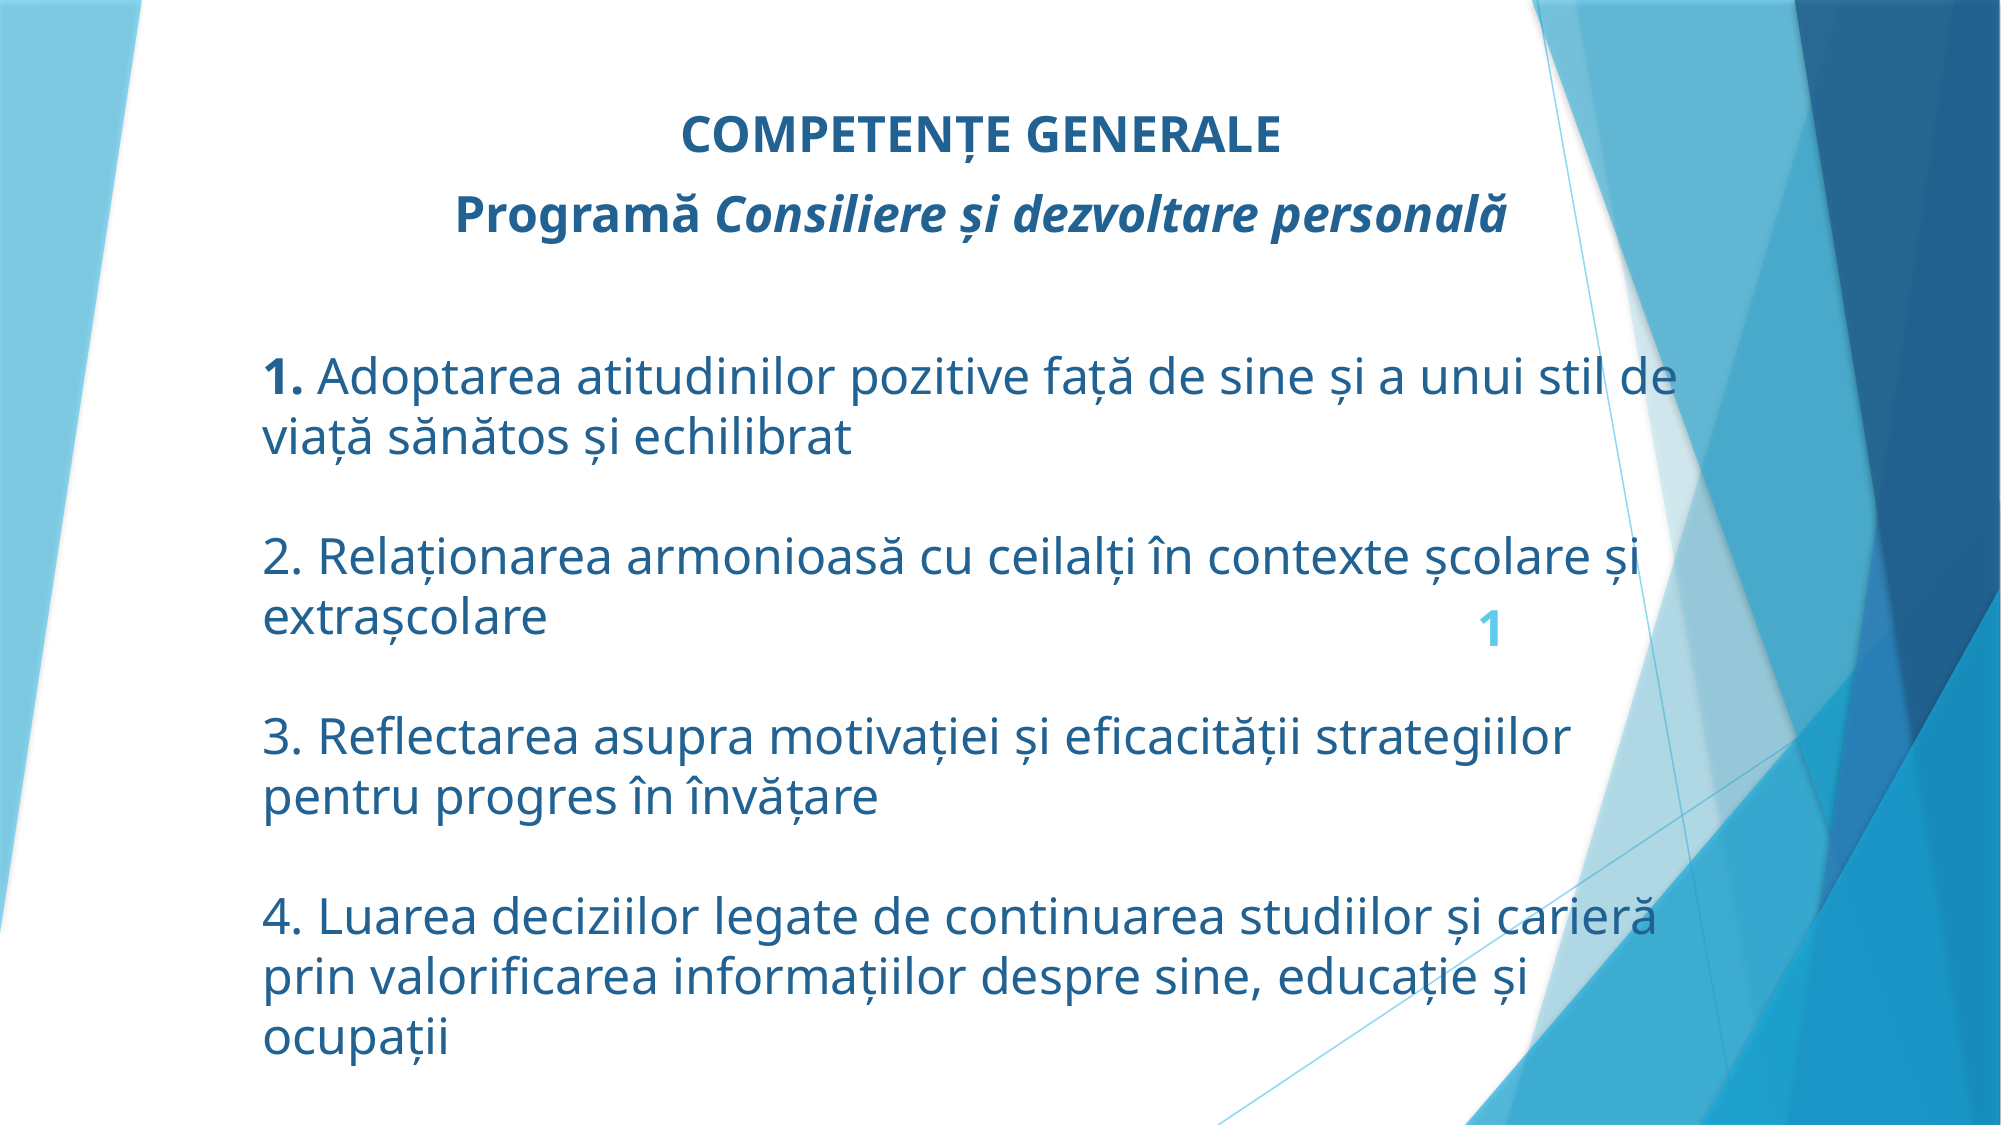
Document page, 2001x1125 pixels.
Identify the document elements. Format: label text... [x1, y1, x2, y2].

subtitle COMPETENȚE GENERALE Programă Consiliere și dezvoltare personală 1. Adoptarea atitudinilor pozitive faţă de sine şi a unui stil de viaţă sănătos și echilibrat 2. Relaţionarea armonioasă cu ceilalţi în contexte școlare și extrașcolare 3. Reflectarea asupra motivației și eficacității strategiilor pentru progres în învățare 4. Luarea deciziilor legate de continuarea studiilor şi carieră prin valorificarea informațiilor despre sine, educație și ocupații [247, 94, 1716, 1050]
